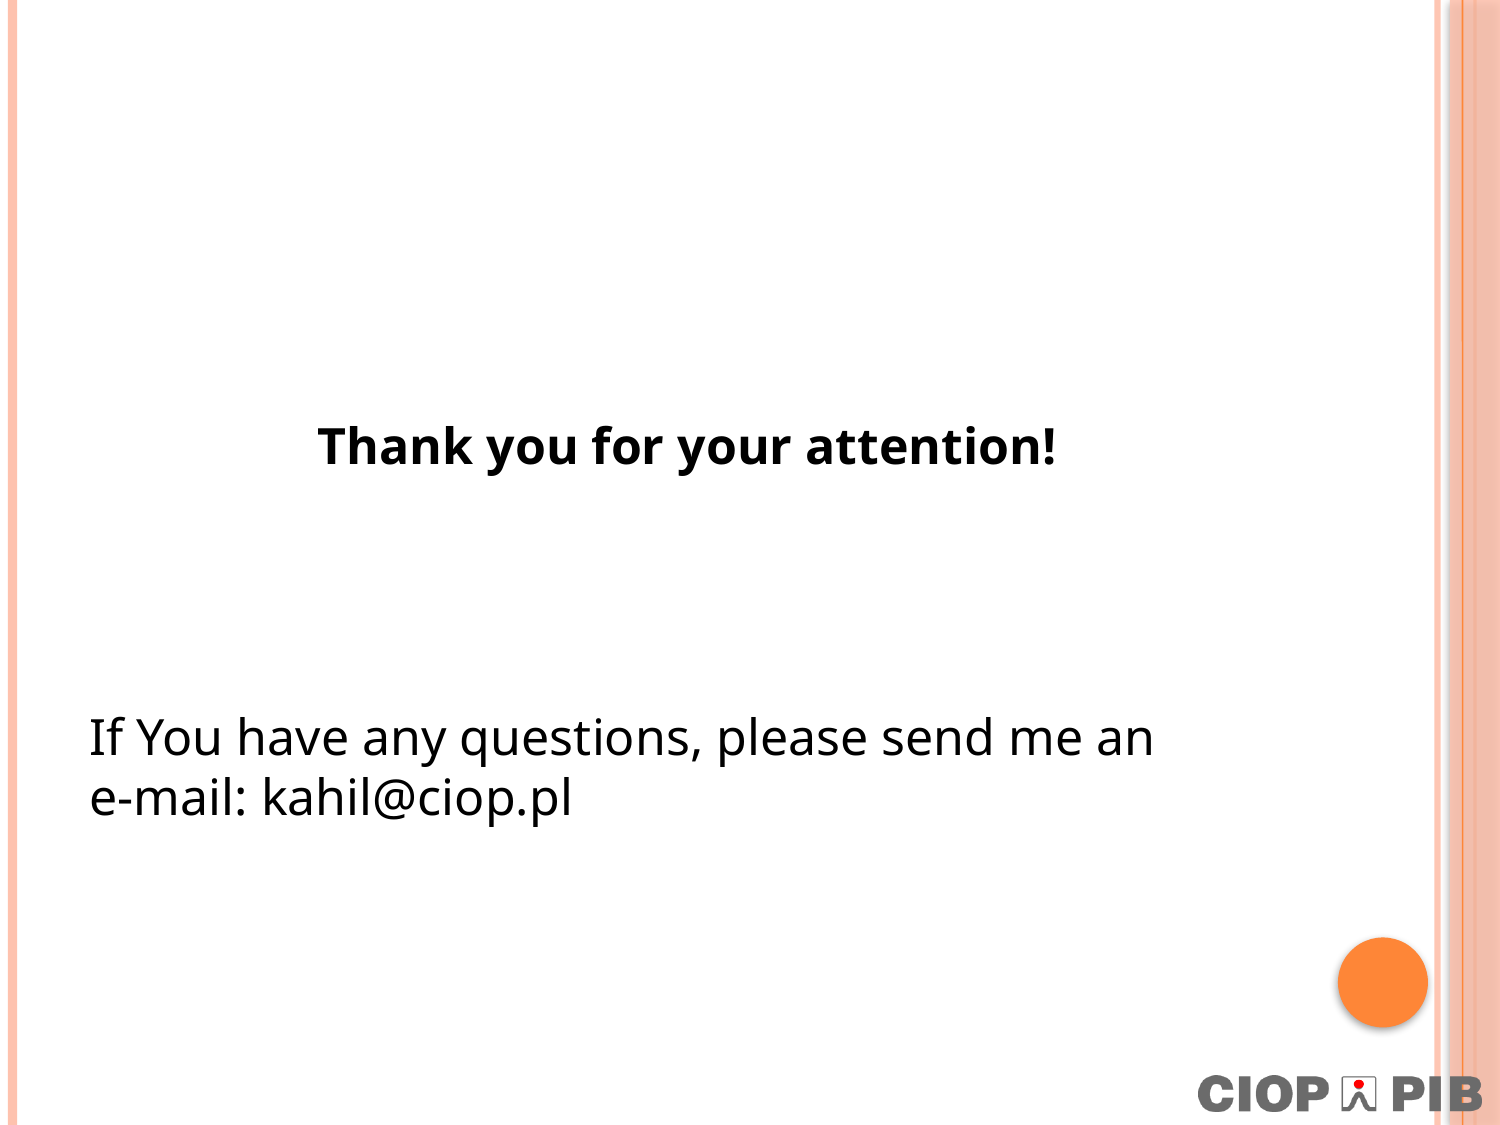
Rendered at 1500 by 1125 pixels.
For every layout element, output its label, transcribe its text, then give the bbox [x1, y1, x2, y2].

list Thank you for your attention! If You have any questions, please send me an e-mail: kahil@ciop.pl [75, 262, 1300, 1062]
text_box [1198, 1075, 1483, 1112]
